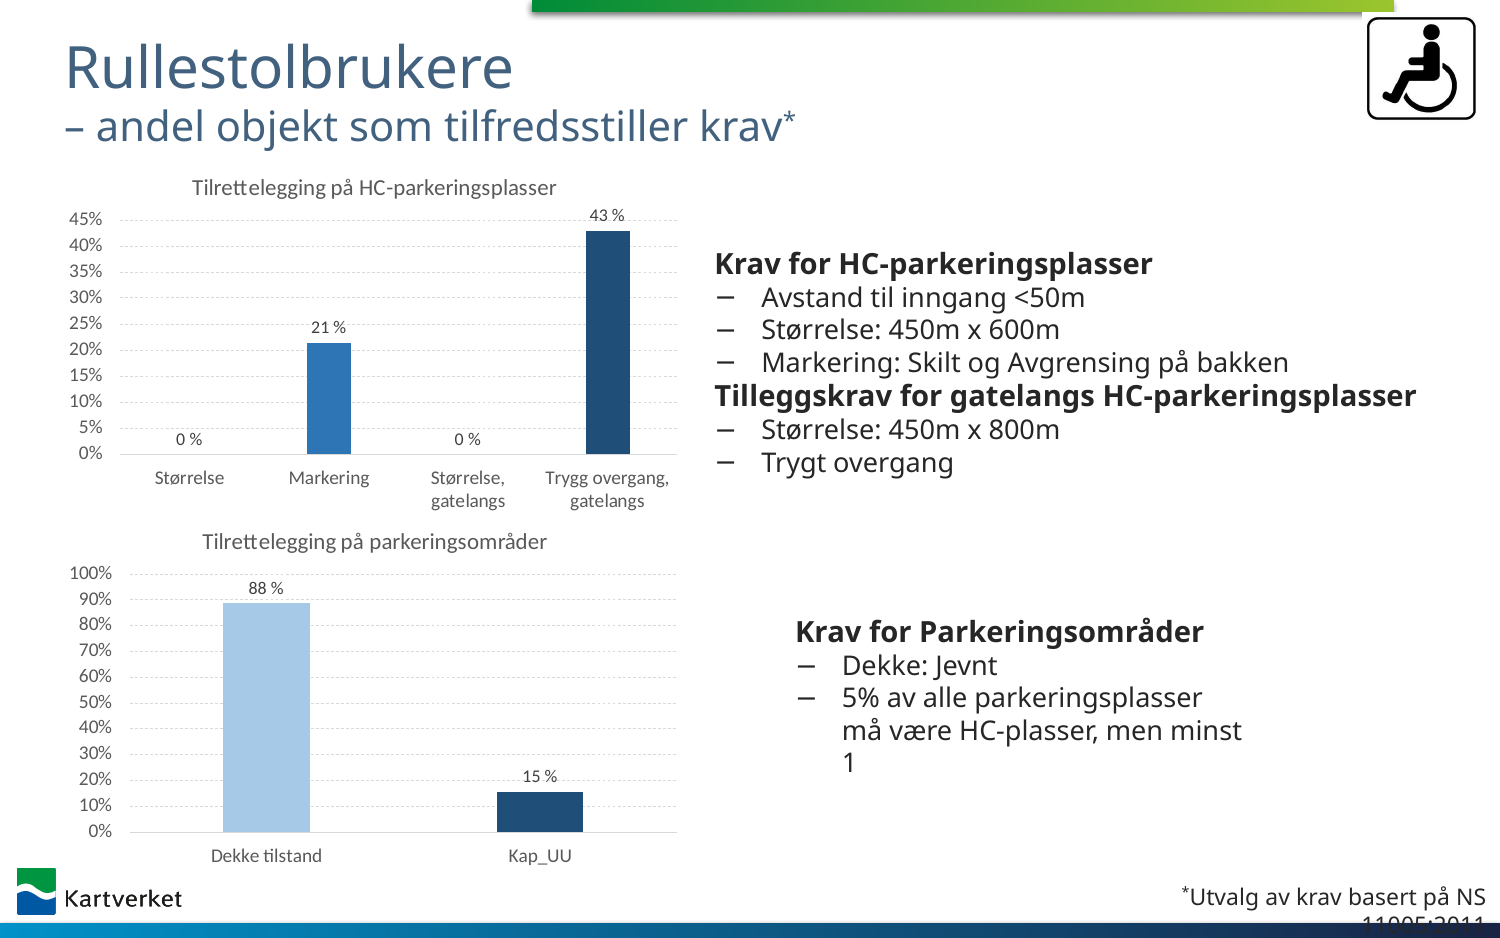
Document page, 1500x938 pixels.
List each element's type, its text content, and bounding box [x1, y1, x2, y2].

text_box Rullestolbrukere – andel objekt som tilfredsstiller krav* [49, 25, 1431, 158]
text_box Krav for HC-parkeringsplasser Avstand til inngang <50m Størrelse: 450m x 600m Markering: Skilt og Avgrensing på bakken Tilleggskrav for gatelangs HC-parkeringsplasser Størrelse: 450m x 800m Trygt overgang [699, 237, 1433, 485]
text_box *Utvalg av krav basert på NS 11005:2011 [1068, 873, 1500, 938]
picture [1362, 12, 1481, 126]
picture [62, 166, 688, 519]
text_box Krav for Parkeringsområder Dekke: Jevnt 5% av alle parkeringsplasser må være HC-plasser, men minst 1 [780, 605, 1261, 786]
picture [62, 520, 688, 874]
